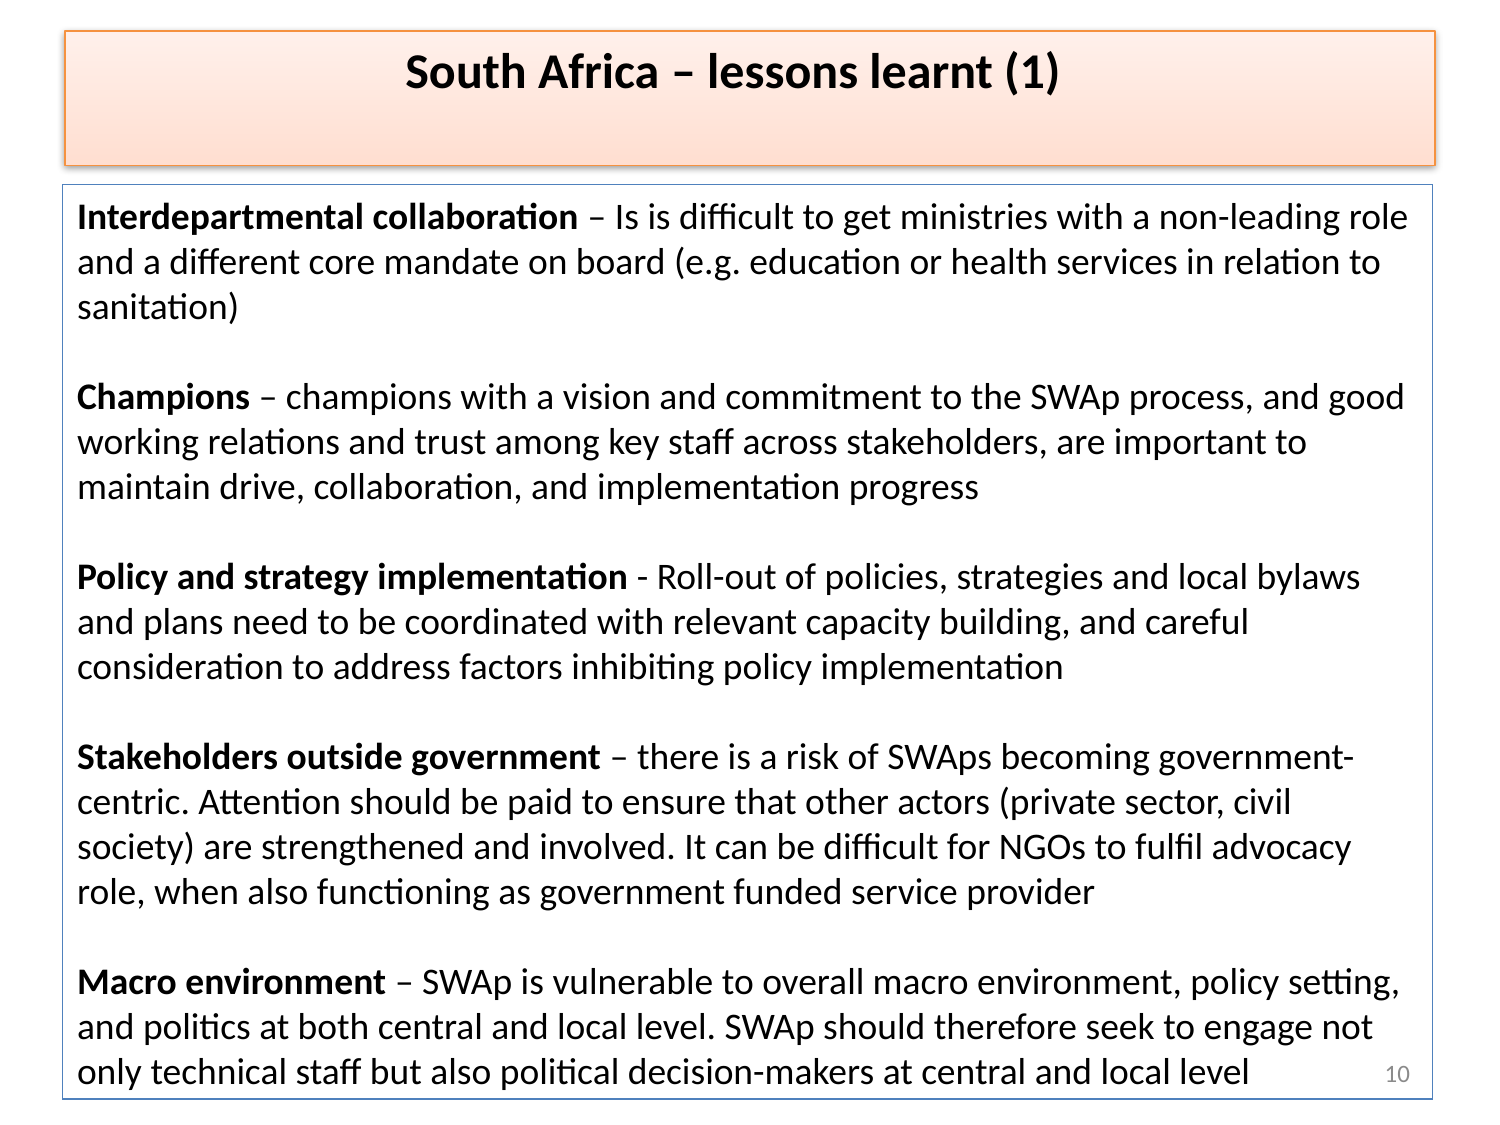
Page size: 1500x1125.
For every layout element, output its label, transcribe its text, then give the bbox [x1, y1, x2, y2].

text_box South Africa – lessons learnt (1) [64, 30, 1436, 166]
text_box Interdepartmental collaboration – Is is difficult to get ministries with a non-leading role and a different core mandate on board (e.g. education or health services in relation to sanitation) Champions – champions with a vision and commitment to the SWAp process, and good working relations and trust among key staff across stakeholders, are important to maintain drive, collaboration, and implementation progress Policy and strategy implementation - Roll-out of policies, strategies and local bylaws and plans need to be coordinated with relevant capacity building, and careful consideration to address factors inhibiting policy implementation Stakeholders outside government – there is a risk of SWAps becoming government-centric. Attention should be paid to ensure that other actors (private sector, civil society) are strengthened and involved. It can be difficult for NGOs to fulfil advocacy role, when also functioning as government funded service provider Macro environment – SWAp is vulnerable to overall macro environment, policy setting, and politics at both central and local level. SWAp should therefore seek to engage not only technical staff but also political decision-makers at central and local level [62, 184, 1433, 1100]
